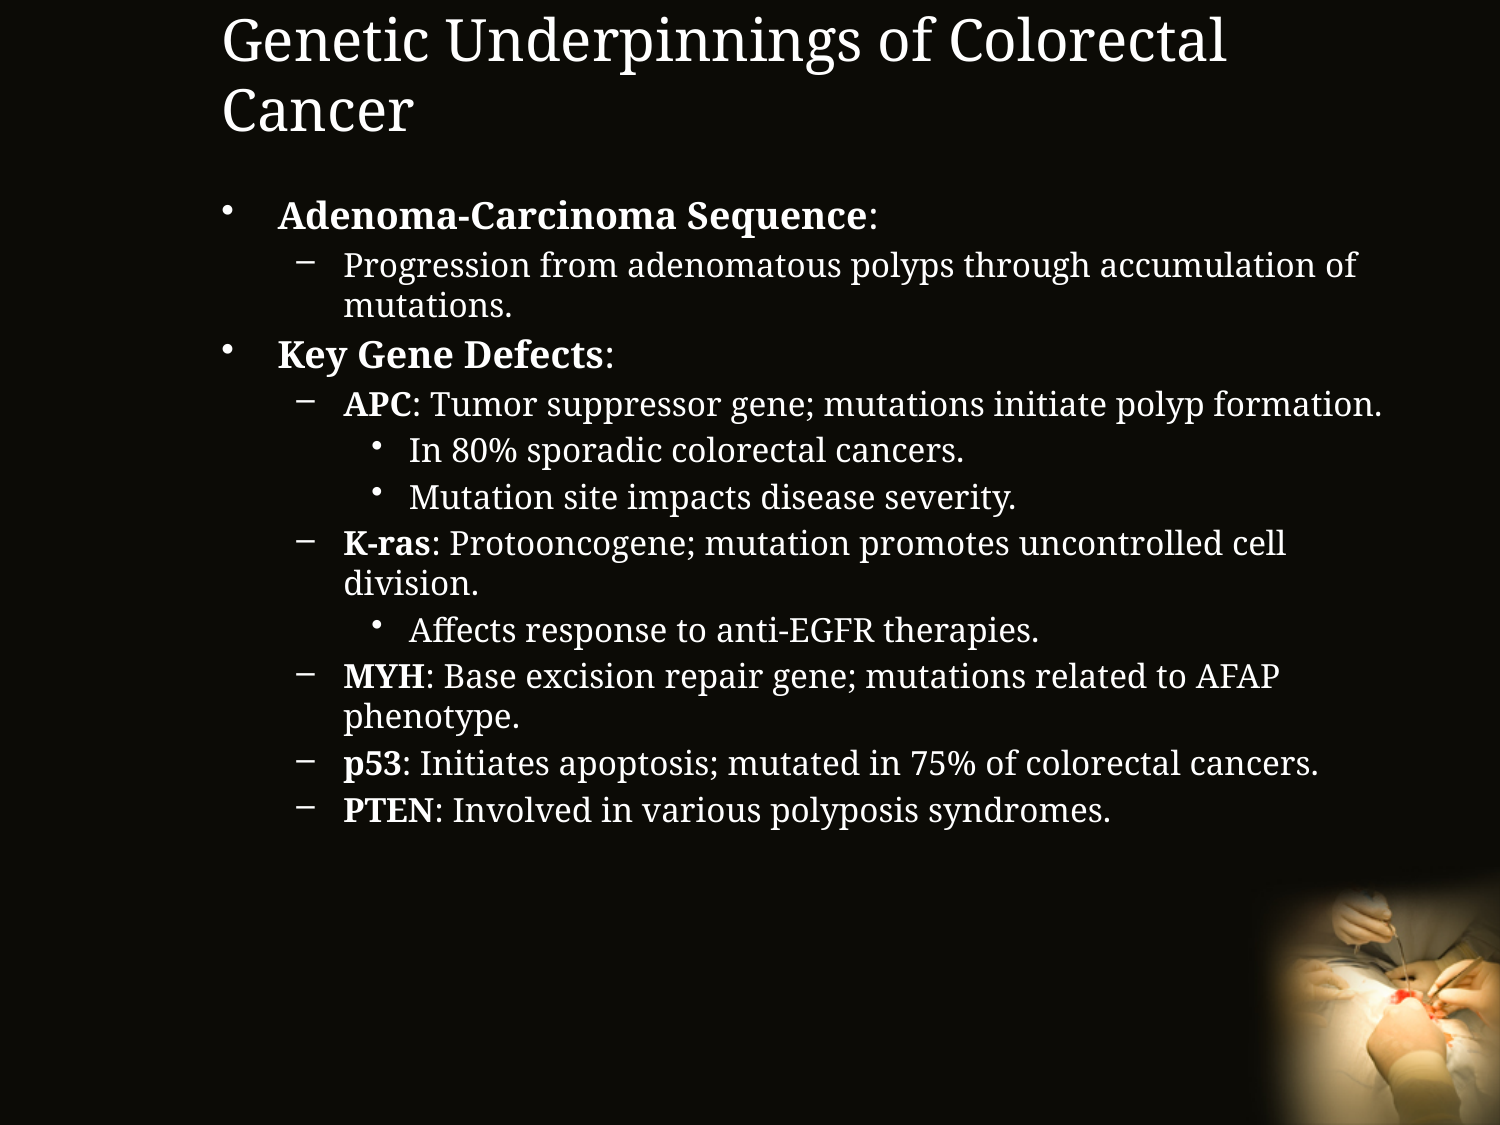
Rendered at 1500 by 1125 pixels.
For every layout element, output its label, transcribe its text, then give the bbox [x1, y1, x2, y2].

picture [0, 0, 1500, 1125]
list Adenoma-Carcinoma Sequence: Progression from adenomatous polyps through accumulation of mutations. Key Gene Defects: APC: Tumor suppressor gene; mutations initiate polyp formation. In 80% sporadic colorectal cancers. Mutation site impacts disease severity. K-ras: Protooncogene; mutation promotes uncontrolled cell division. Affects response to anti-EGFR therapies. MYH: Base excision repair gene; mutations related to AFAP phenotype. p53: Initiates apoptosis; mutated in 75% of colorectal cancers. PTEN: Involved in various polyposis syndromes. [206, 184, 1436, 1059]
title Genetic Underpinnings of Colorectal Cancer [206, 30, 1377, 115]
